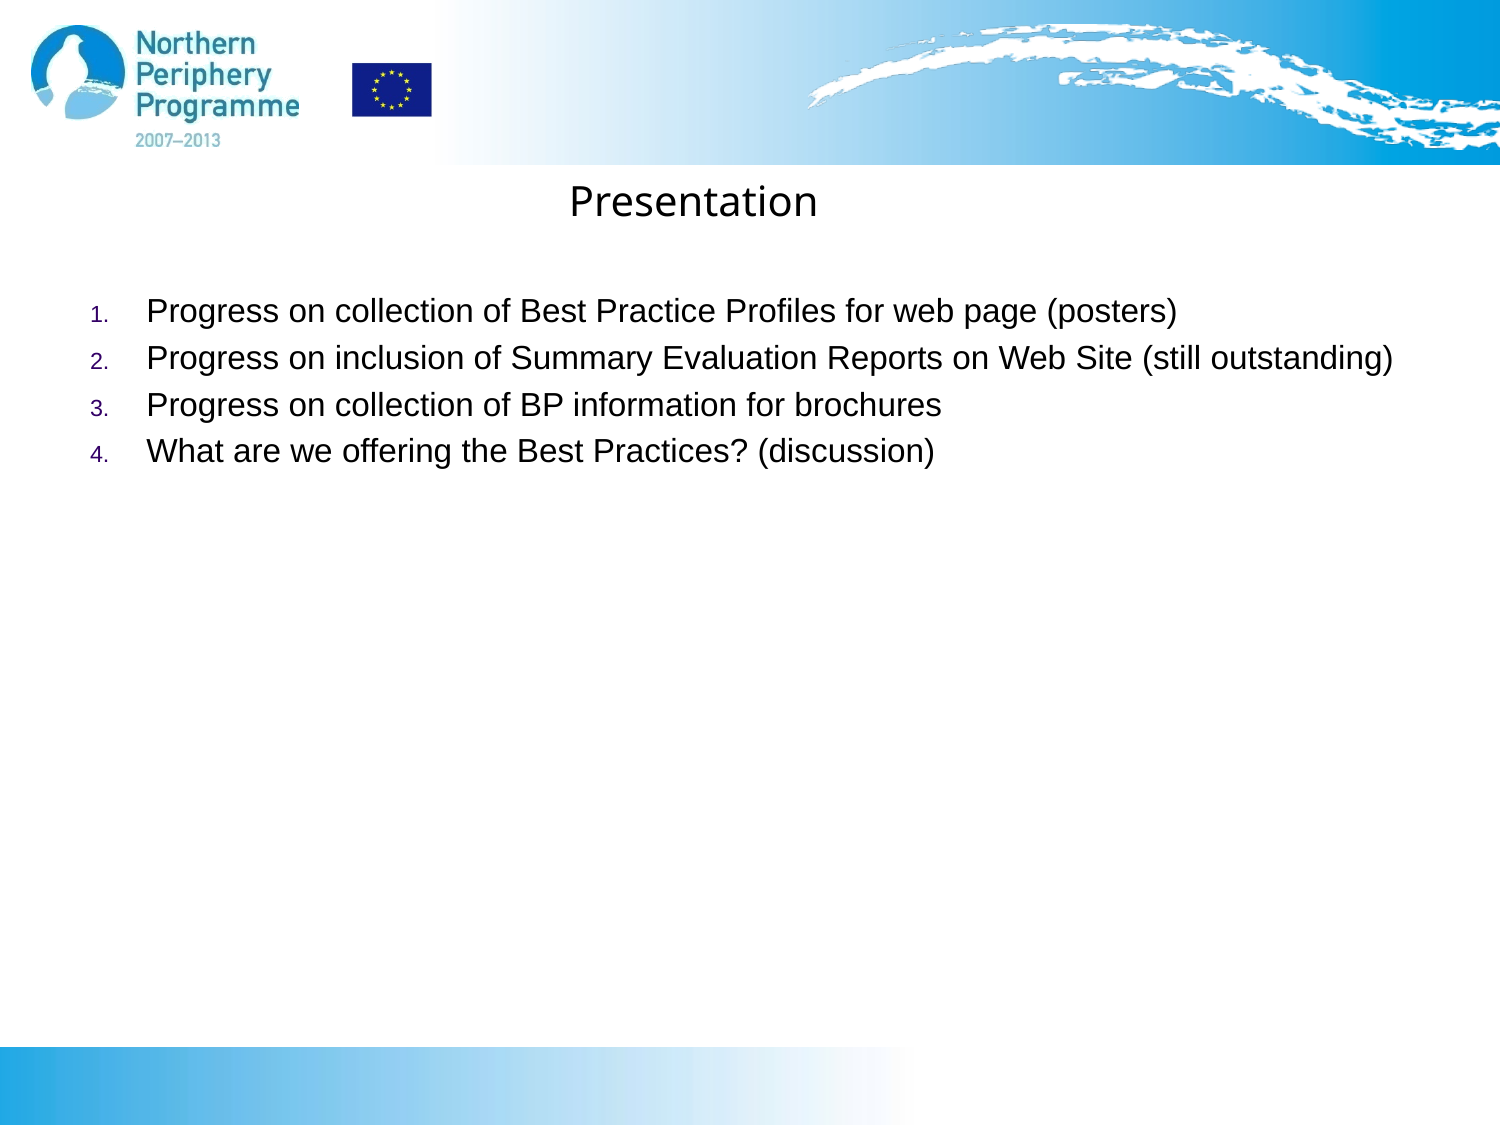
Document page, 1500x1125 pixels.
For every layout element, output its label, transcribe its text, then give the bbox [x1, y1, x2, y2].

title Presentation [74, 19, 1313, 233]
picture [31, 25, 74, 147]
list Progress on collection of Best Practice Profiles for web page (posters) Progress on inclusion of Summary Evaluation Reports on Web Site (still outstanding) Progress on collection of BP information for brochures What are we offering the Best Practices? (discussion) [74, 281, 1426, 1006]
picture [0, 1047, 1053, 1125]
picture [297, 0, 1500, 165]
picture [1476, 100, 1500, 107]
